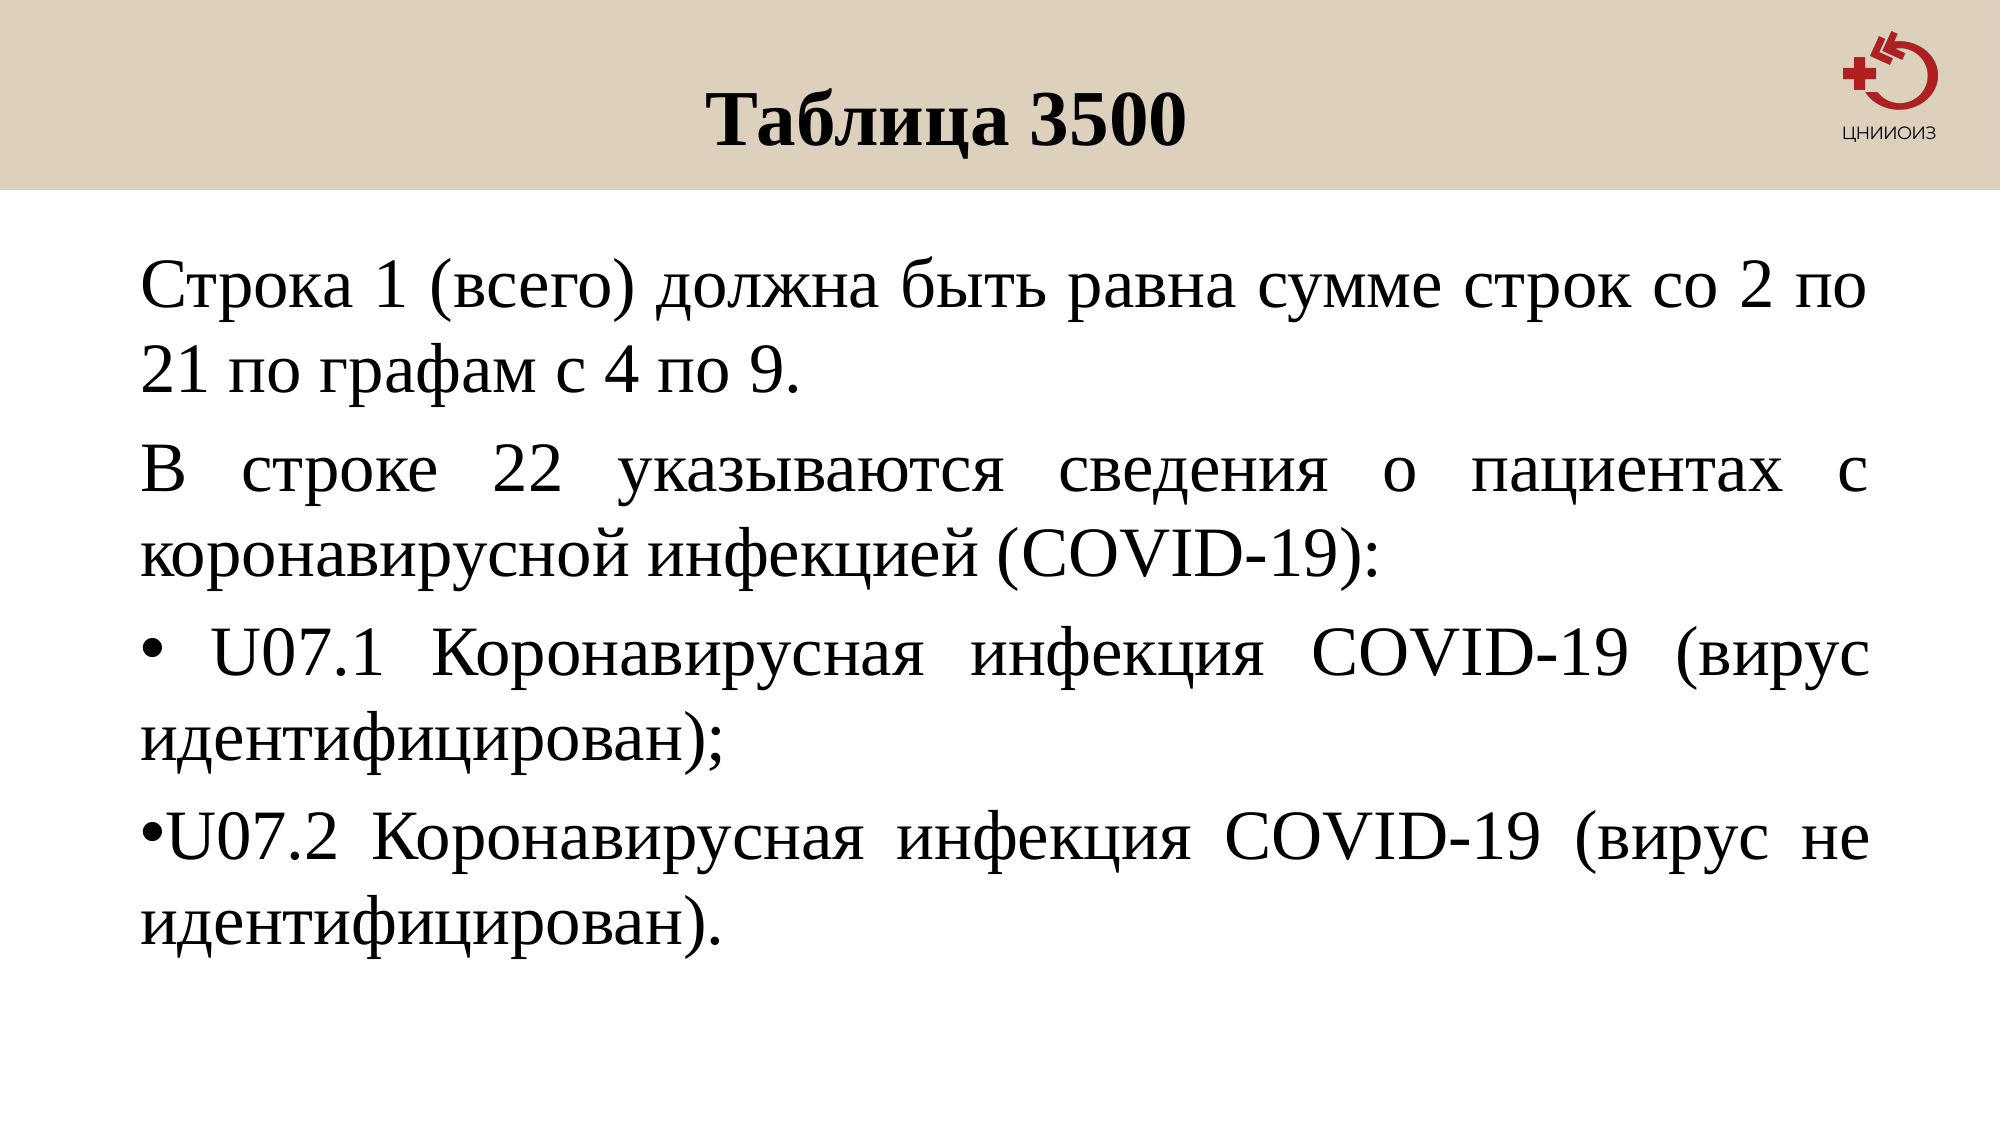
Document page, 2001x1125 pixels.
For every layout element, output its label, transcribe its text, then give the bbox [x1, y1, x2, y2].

text_box [0, 0, 2000, 191]
text_box Таблица 3500 [113, 37, 1781, 191]
text_box Строка 1 (всего) должна быть равна сумме строк со 2 по 21 по графам с 4 по 9. В строке 22 указываются сведения о пациентах с коронавирусной инфекцией (COVID-19): U07.1 Коронавирусная инфекция COVID-19 (вирус идентифицирован); U07.2 Коронавирусная инфекция COVID-19 (вирус не идентифицирован). [125, 229, 1887, 1054]
picture [1843, 31, 1938, 142]
